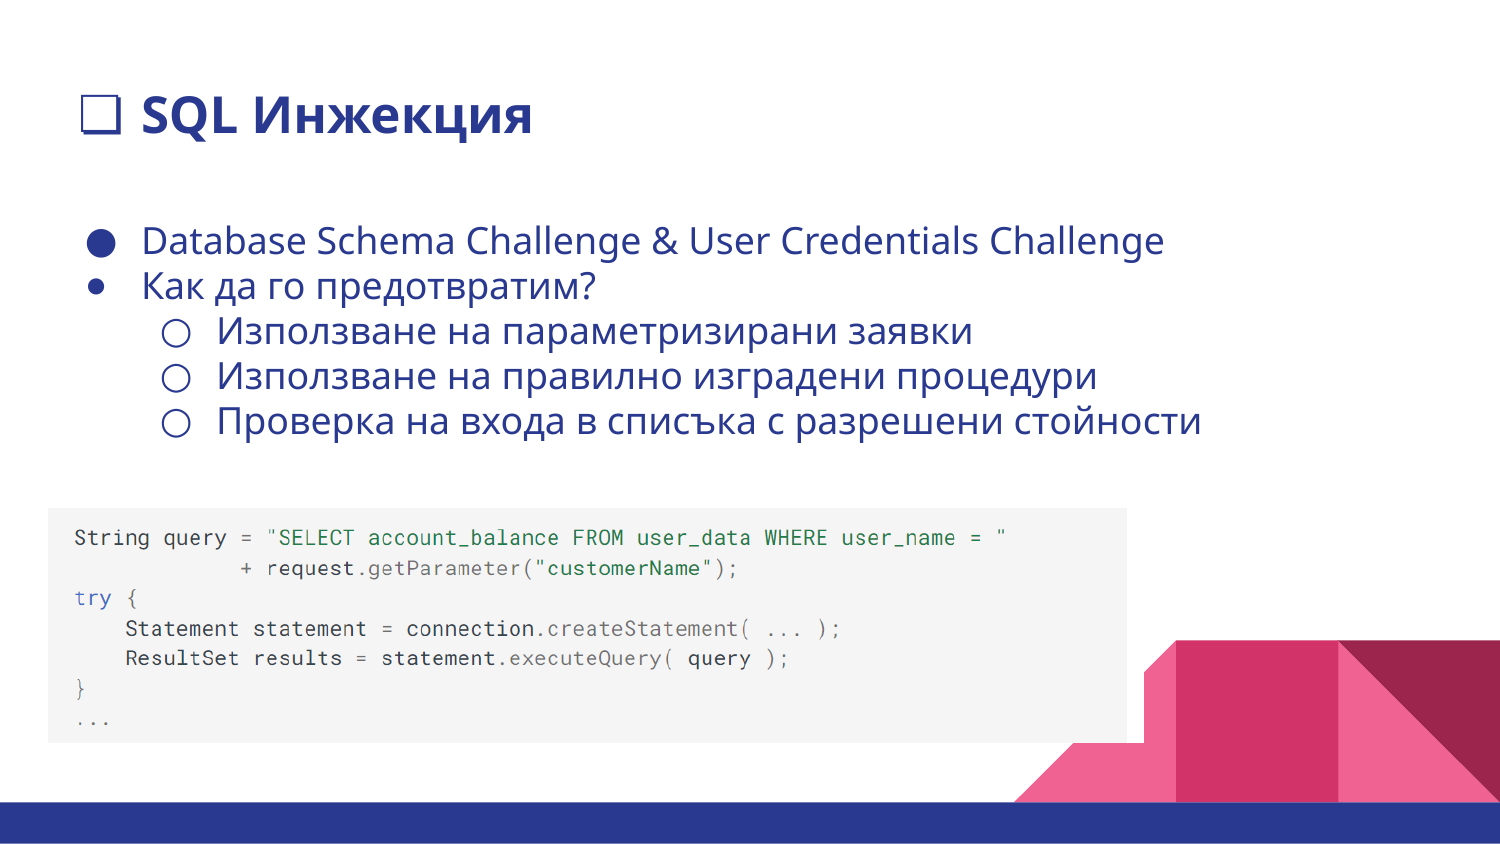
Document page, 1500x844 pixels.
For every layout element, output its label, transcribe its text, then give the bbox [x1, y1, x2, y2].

picture [42, 508, 1144, 744]
list Database Schema Challenge & User Credentials Challenge Как да го предотвратим? Използване на параметризирани заявки Използване на правилно изградени процедури Проверка на входа в списъка с разрешени стойности [51, 201, 1449, 750]
title SQL Инжекция [51, 67, 1449, 167]
